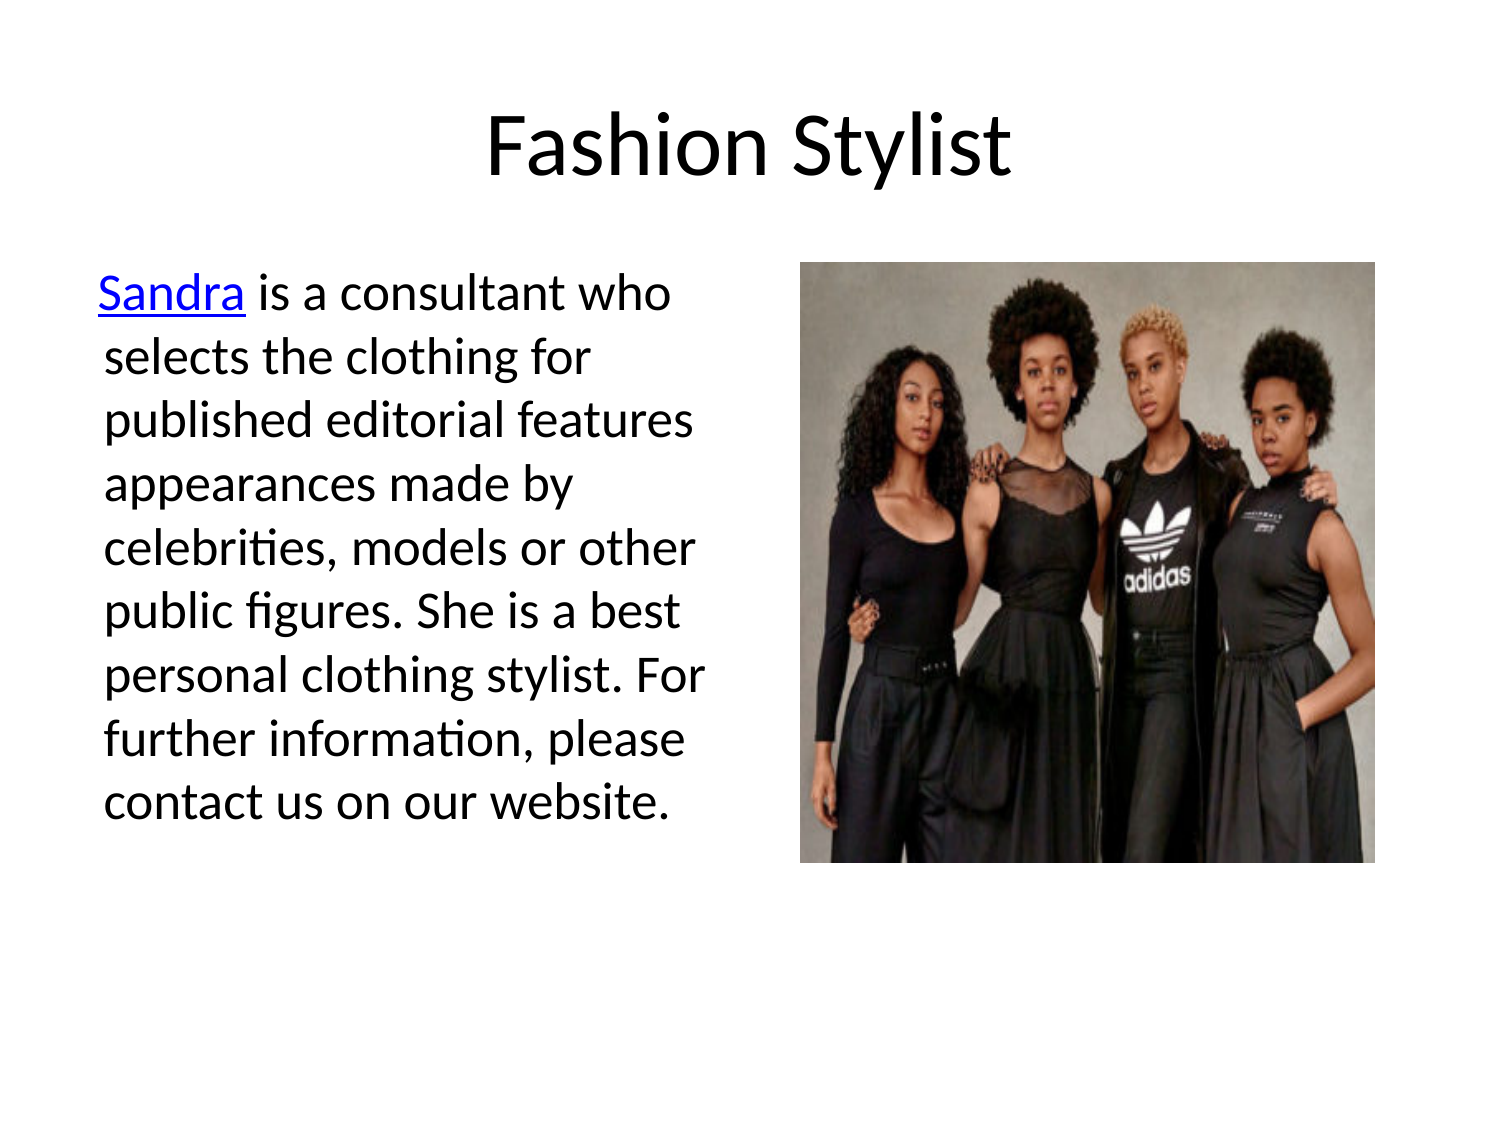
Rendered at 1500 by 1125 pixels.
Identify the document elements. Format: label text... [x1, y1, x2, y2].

list Sandra is a consultant who selects the clothing for published editorial features appearances made by celebrities, models or other public figures. She is a best personal clothing stylist. For further information, please contact us on our website. [37, 249, 725, 1025]
title Fashion Stylist [75, 45, 1425, 233]
picture [799, 262, 1376, 863]
